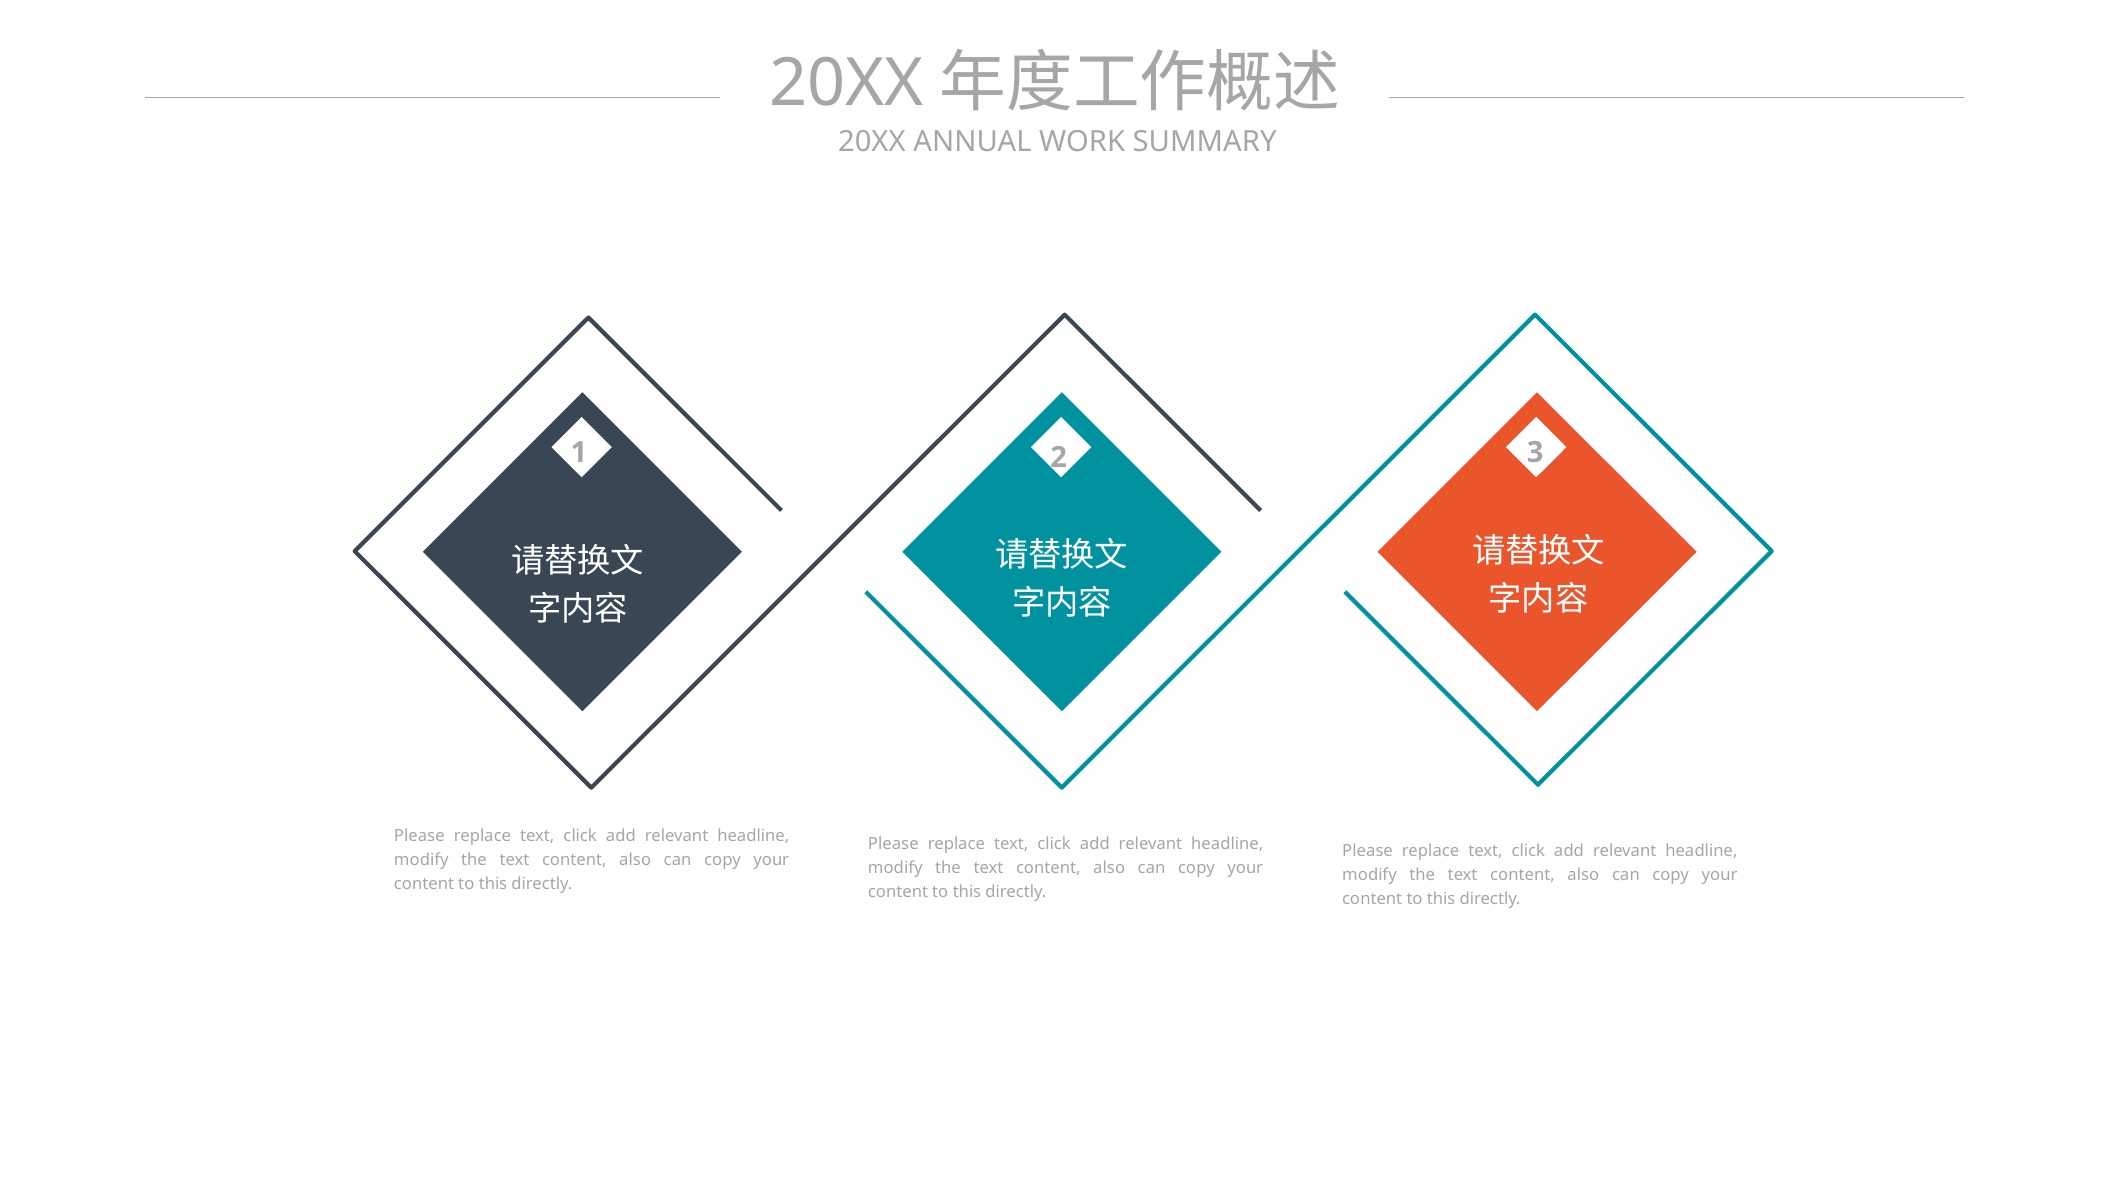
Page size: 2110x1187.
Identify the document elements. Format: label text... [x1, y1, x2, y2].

text_box Please replace text, click add relevant headline, modify the text content, also can copy your content to this directly. [1342, 835, 1739, 908]
text_box Please replace text, click add relevant headline, modify the text content, also can copy your content to this directly. [393, 821, 790, 893]
text_box Please replace text, click add relevant headline, modify the text content, also can copy your content to this directly. [867, 828, 1265, 901]
text_box 20XX年度工作概述 [730, 98, 1379, 119]
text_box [354, 314, 1772, 788]
text_box 20XX年度工作概述 [730, 38, 1379, 96]
text_box 20XX ANNUAL WORK SUMMARY [824, 122, 1291, 158]
